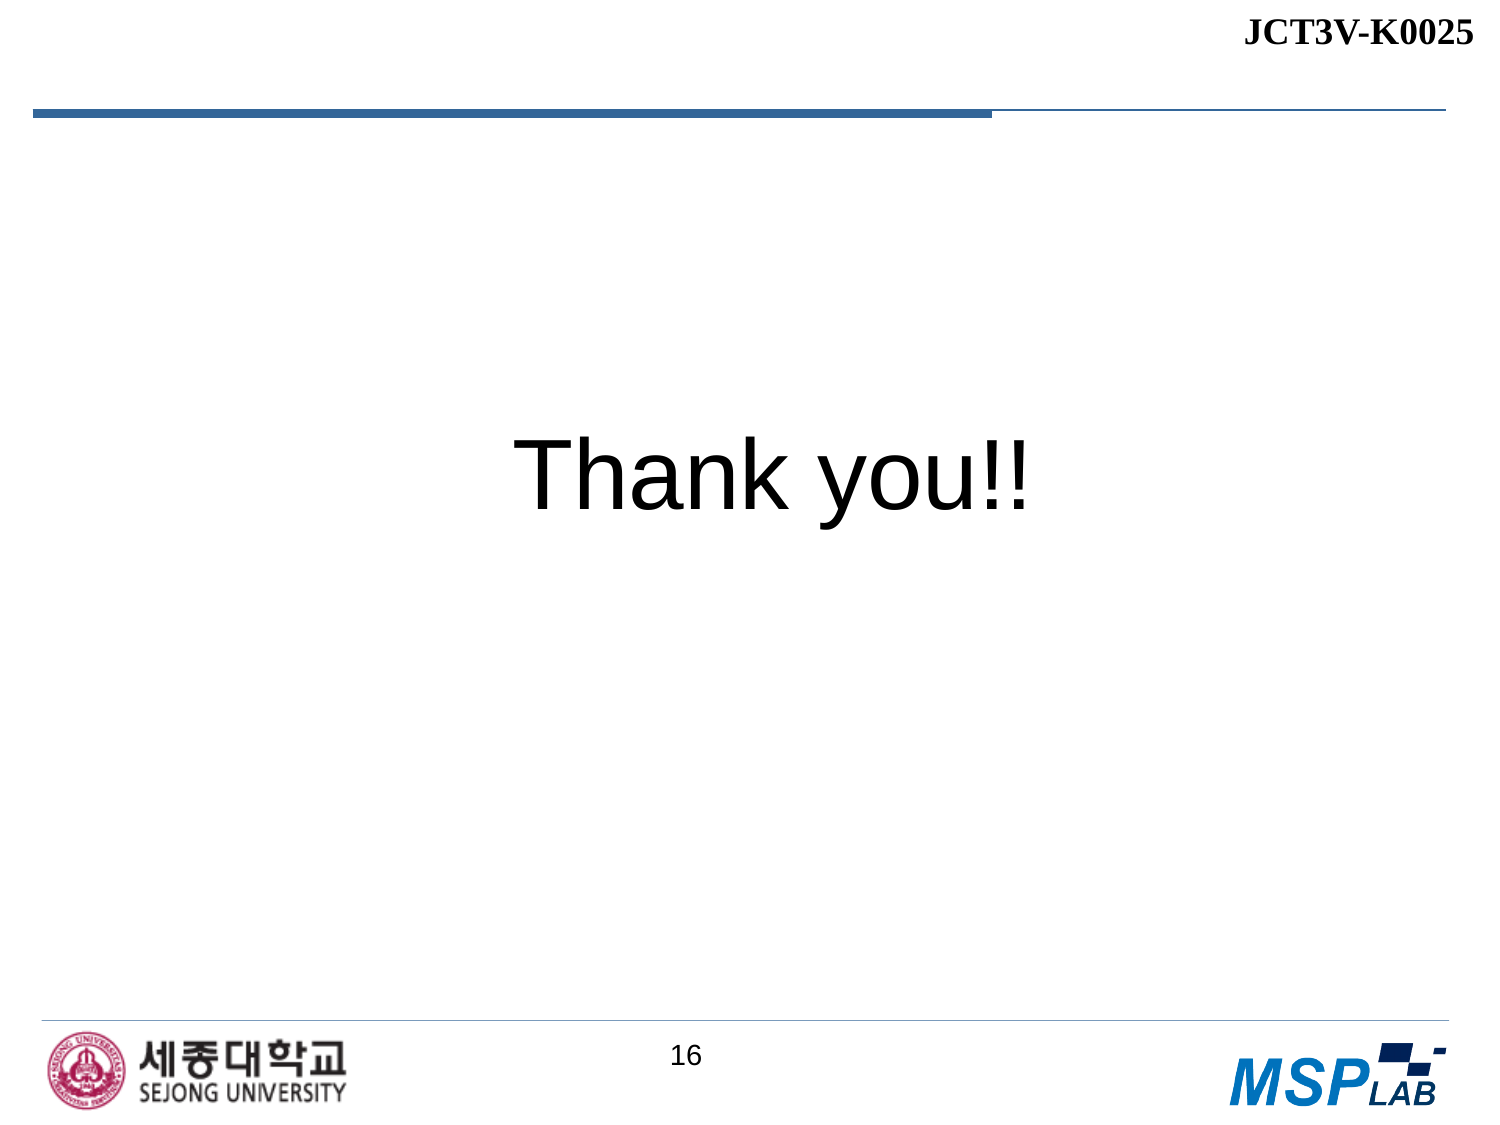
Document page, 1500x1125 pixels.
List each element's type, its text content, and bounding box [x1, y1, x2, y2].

picture [1228, 1041, 1452, 1110]
picture [41, 1026, 353, 1115]
text_box Thank you!! [316, 402, 1230, 538]
